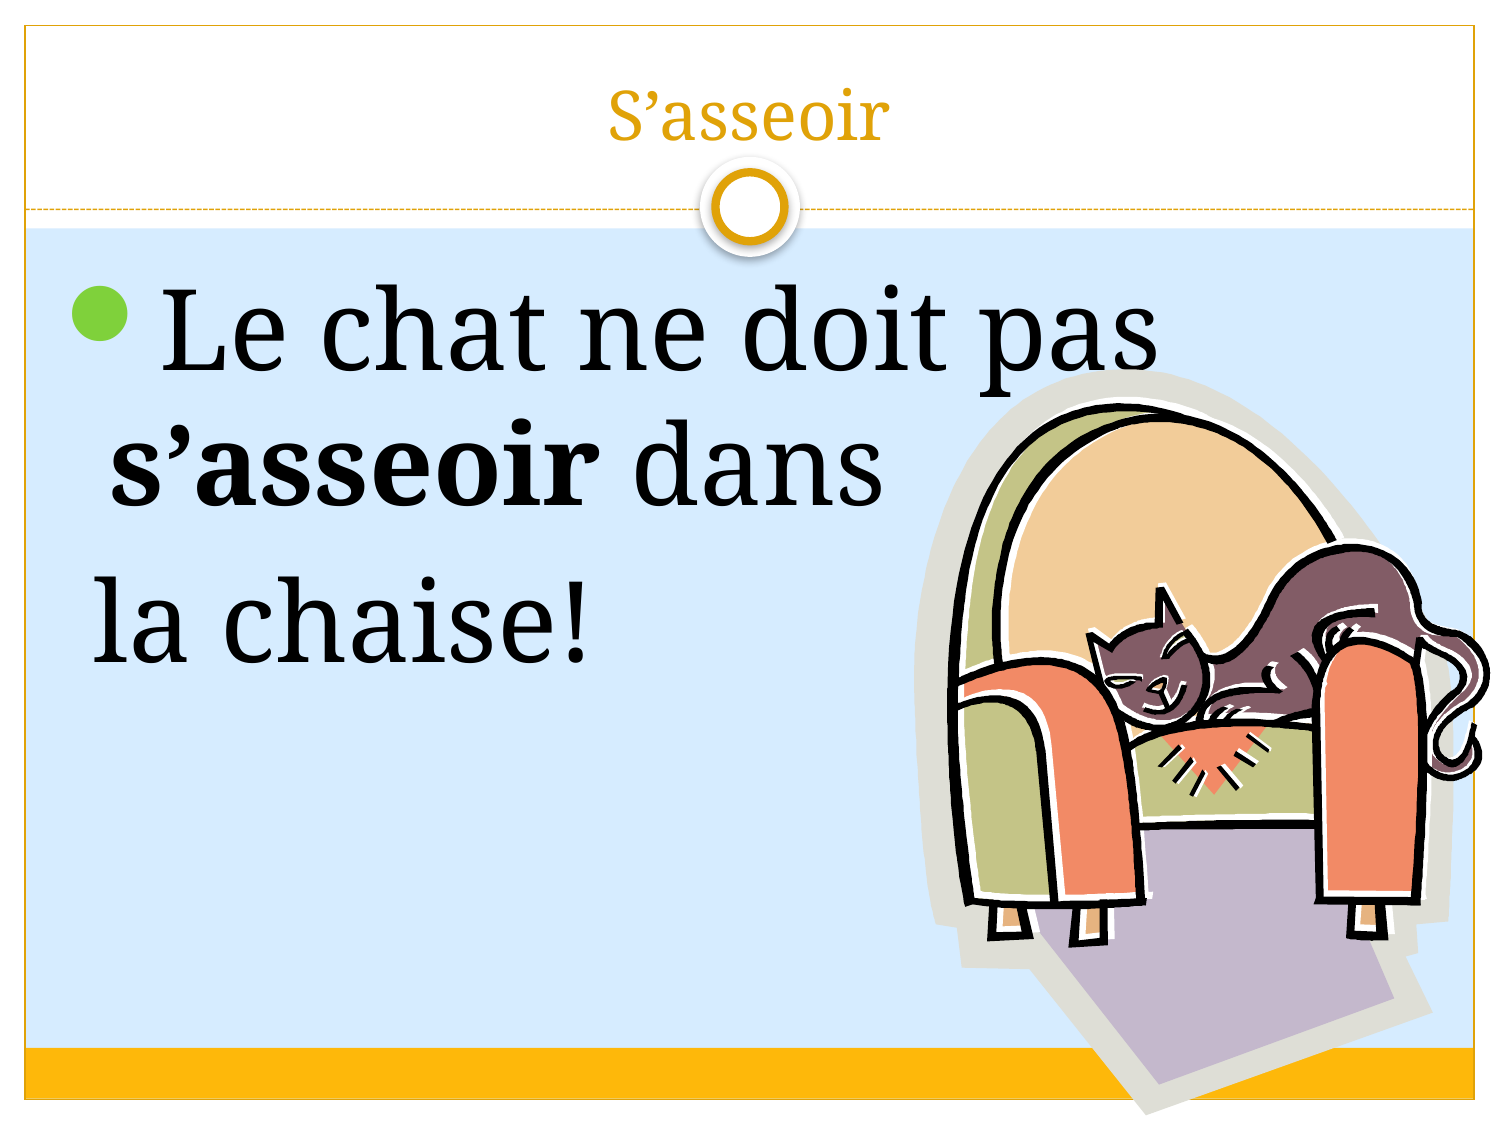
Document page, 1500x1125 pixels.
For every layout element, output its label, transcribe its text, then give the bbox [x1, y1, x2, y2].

picture [912, 359, 1500, 1125]
title S’asseoir [49, 37, 1450, 162]
list Le chat ne doit pas s’asseoir dans la chaise! [49, 250, 1445, 1001]
